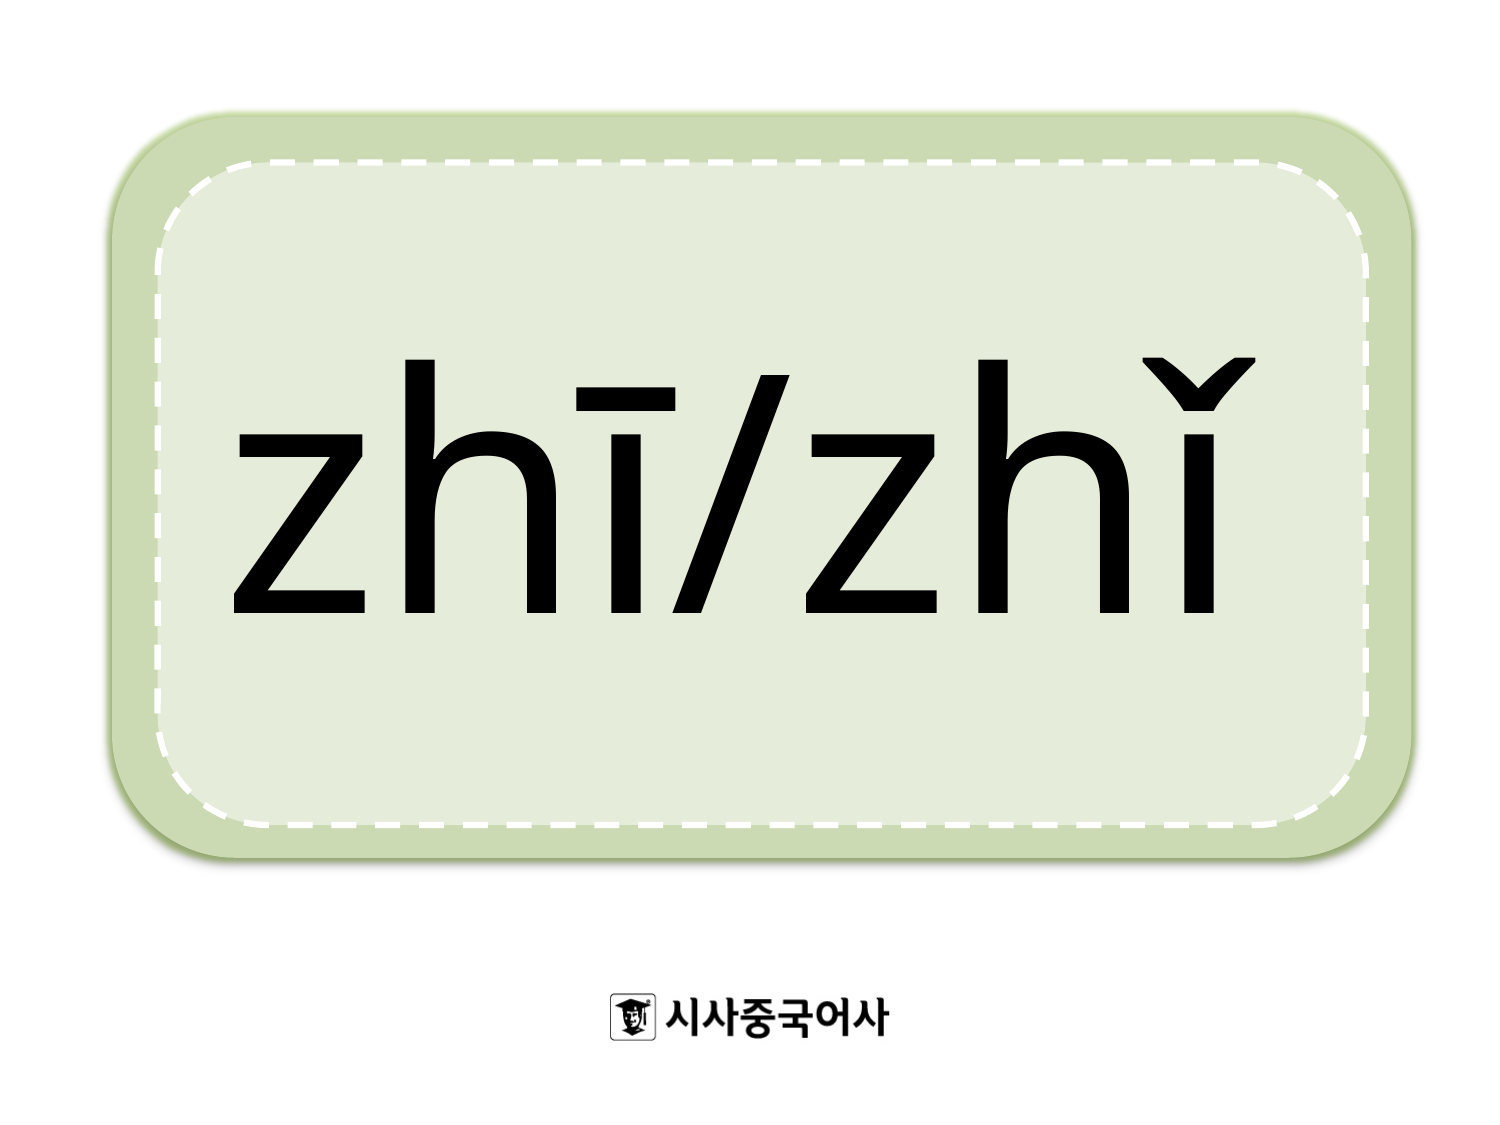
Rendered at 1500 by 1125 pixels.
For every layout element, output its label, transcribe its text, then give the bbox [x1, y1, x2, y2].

picture [602, 987, 898, 1047]
text_box zhī/zhǐ [171, 149, 1380, 812]
